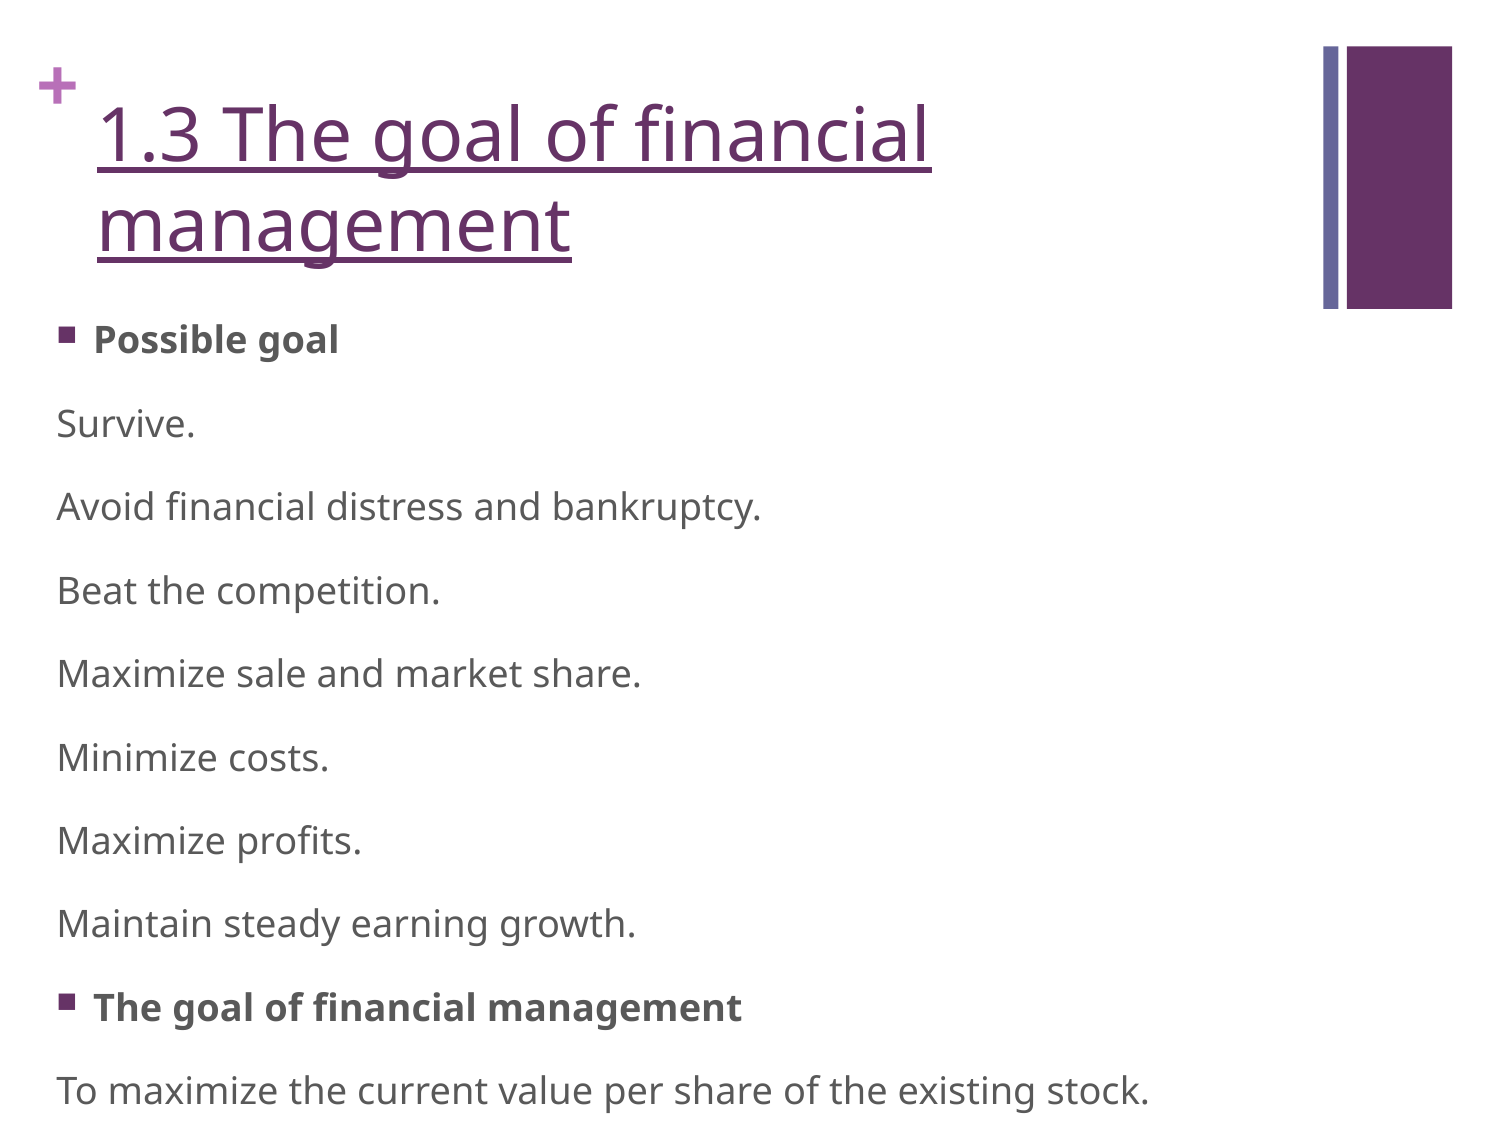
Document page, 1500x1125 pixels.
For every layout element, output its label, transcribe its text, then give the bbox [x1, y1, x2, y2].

title 1.3 The goal of financial management [81, 79, 1322, 263]
list Possible goal Survive. Avoid financial distress and bankruptcy. Beat the competition. Maximize sale and market share. Minimize costs. Maximize profits. Maintain steady earning growth. The goal of financial management To maximize the current value per share of the existing stock. [41, 308, 1336, 1124]
